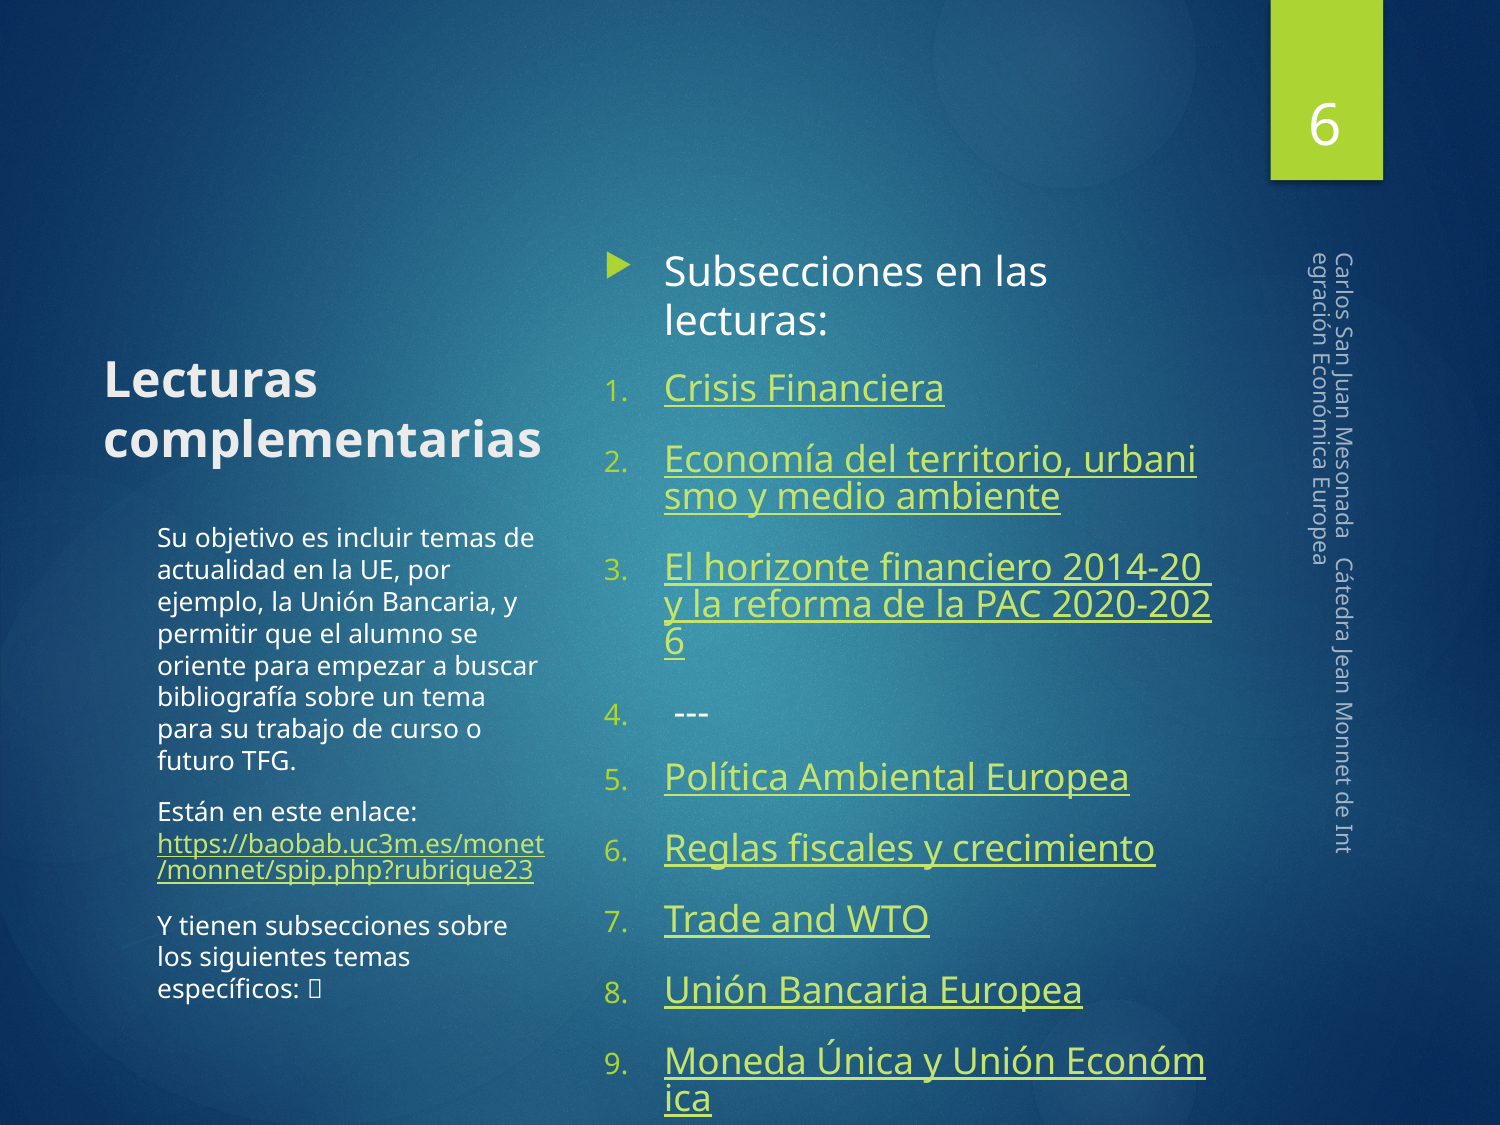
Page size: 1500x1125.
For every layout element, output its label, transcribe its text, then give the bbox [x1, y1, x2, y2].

title Lecturas complementarias [88, 237, 561, 475]
list Subsecciones en las lecturas: Crisis Financiera Economía del territorio, urbanismo y medio ambiente El horizonte financiero 2014-20 y la reforma de la PAC 2020-2026 --- Política Ambiental Europea Reglas fiscales y crecimiento Trade and WTO Unión Bancaria Europea Moneda Única y Unión Económica [588, 237, 1229, 988]
footer Carlos San Juan Mesonada Cátedra Jean Monnet de Integración Económica Europea [1320, 237, 1358, 871]
list Su objetivo es incluir temas de actualidad en la UE, por ejemplo, la Unión Bancaria, y permitir que el alumno se oriente para empezar a buscar bibliografía sobre un tema para su trabajo de curso o futuro TFG. Están en este enlace: https://baobab.uc3m.es/monet/monnet/spip.php?rubrique23 Y tienen subsecciones sobre los siguientes temas específicos:  [142, 513, 561, 989]
slide_number 6 [1273, 48, 1378, 175]
